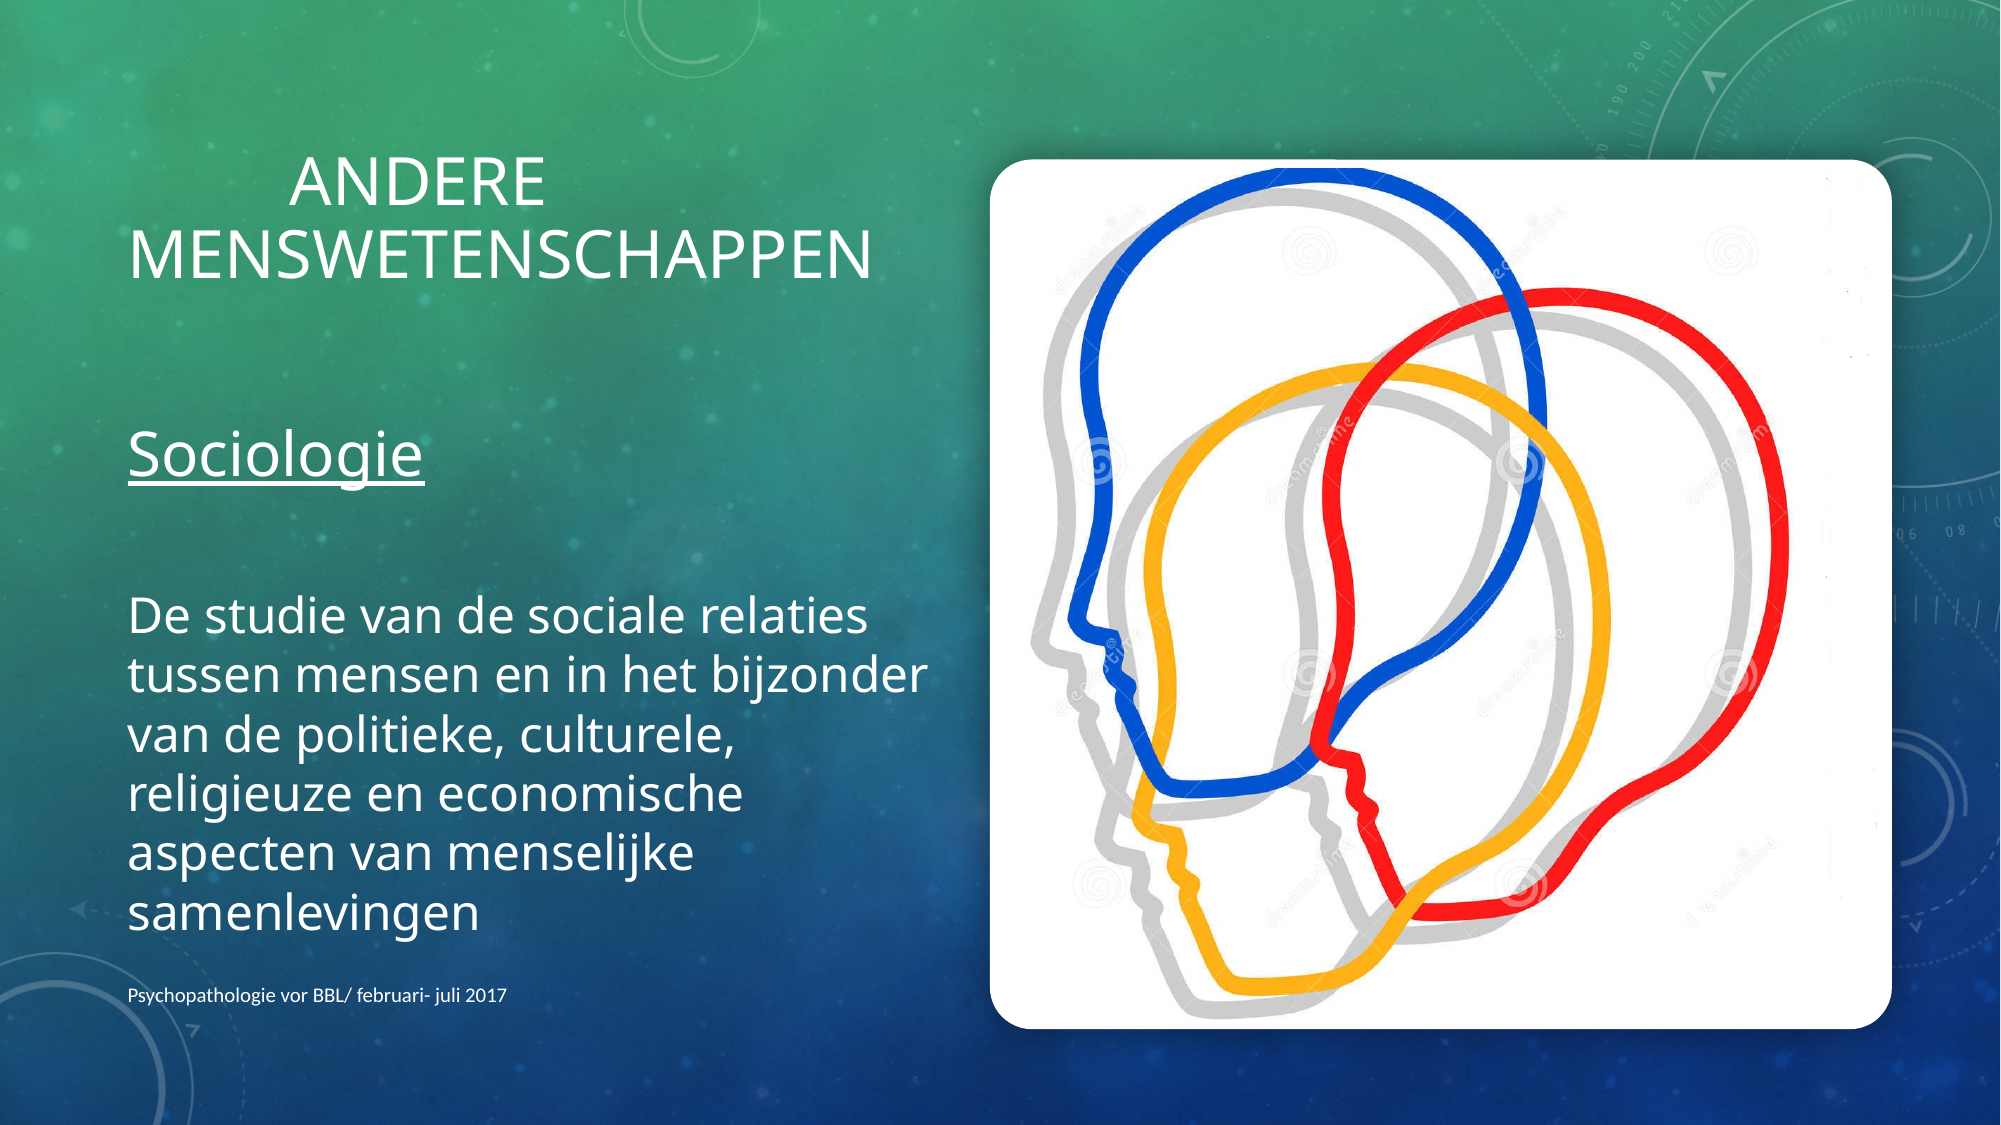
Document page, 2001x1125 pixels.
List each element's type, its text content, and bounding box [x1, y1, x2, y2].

picture [0, 0, 2001, 1125]
footer Psychopathologie vor BBL/ februari- juli 2017 [112, 963, 988, 1025]
title Andere menswetenschappen [112, 99, 969, 339]
list Sociologie De studie van de sociale relaties tussen mensen en in het bijzonder van de politieke, culturele, religieuze en economische aspecten van menselijke samenlevingen [112, 351, 969, 950]
